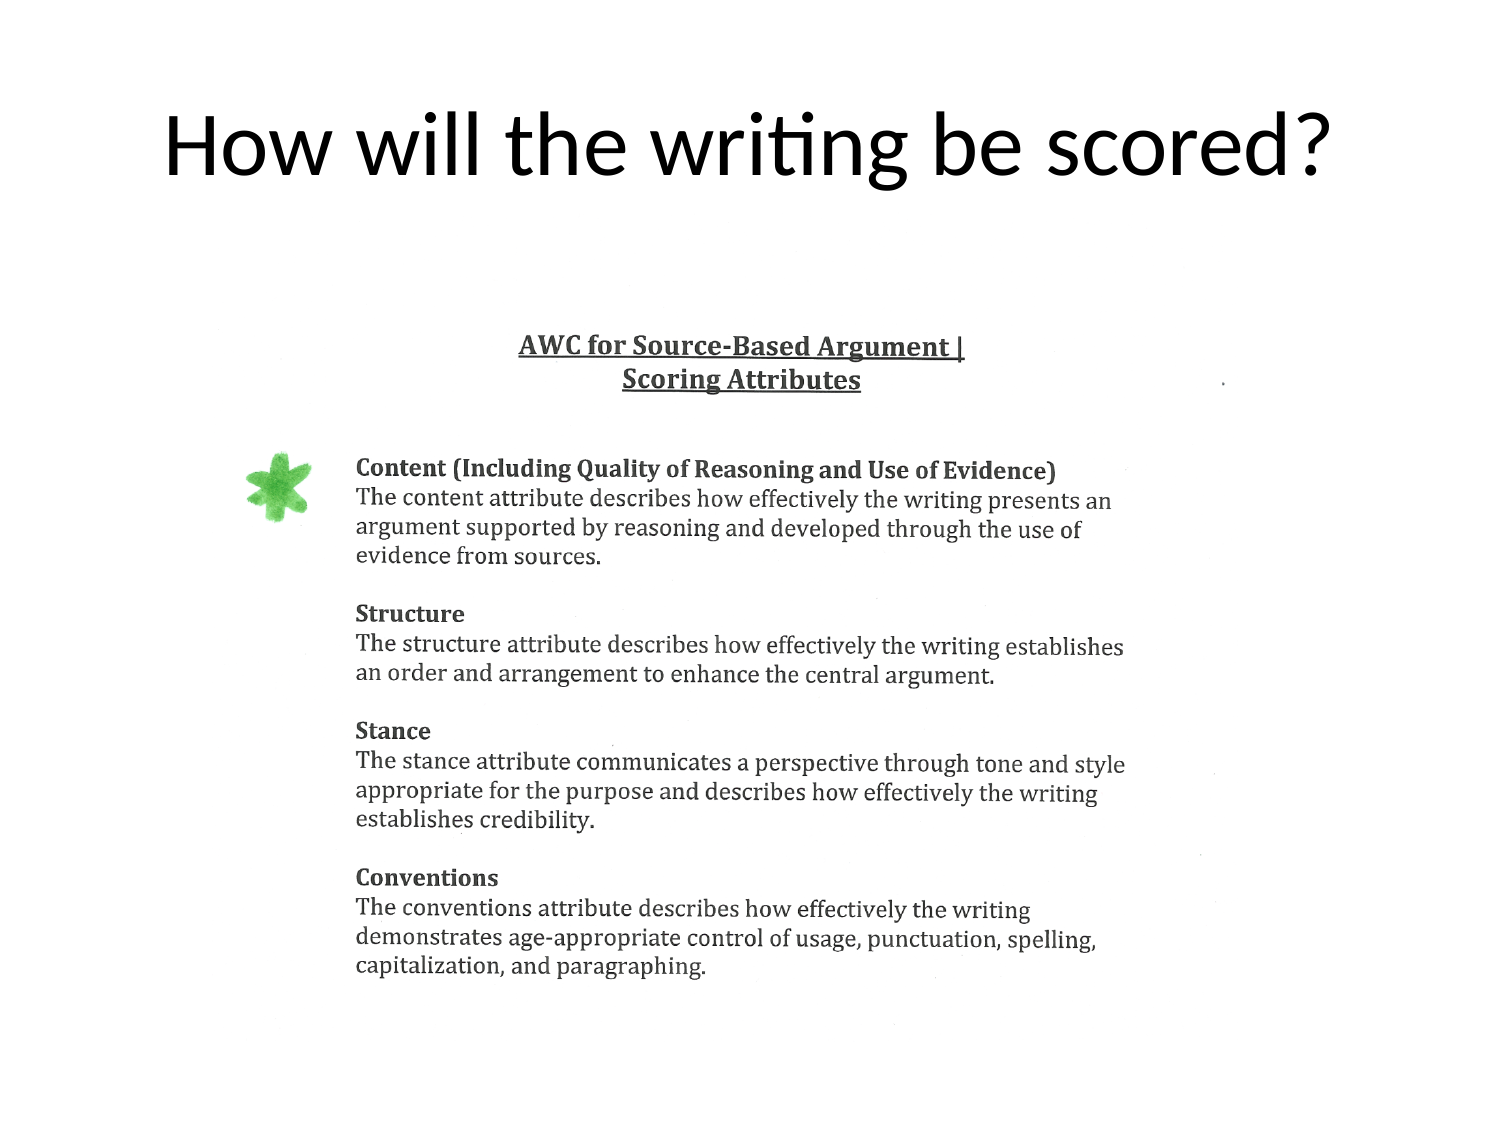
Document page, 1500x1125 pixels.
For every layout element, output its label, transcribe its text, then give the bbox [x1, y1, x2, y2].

title How will the writing be scored? [75, 45, 1425, 233]
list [212, 212, 1238, 1043]
